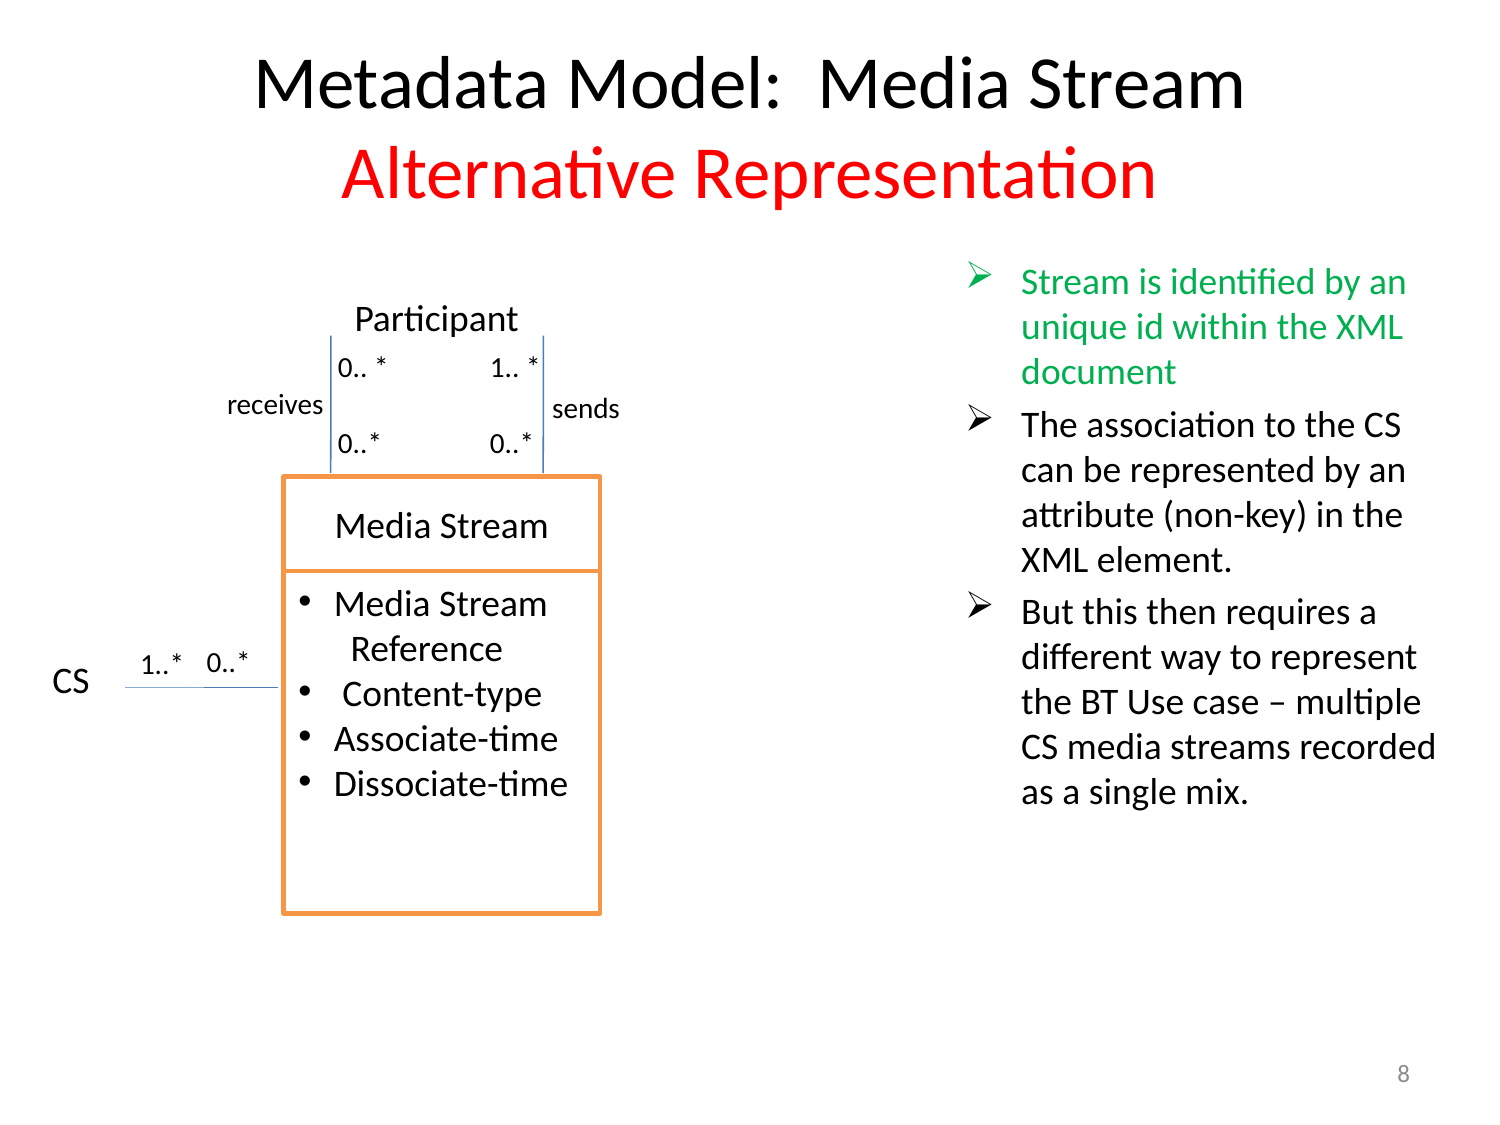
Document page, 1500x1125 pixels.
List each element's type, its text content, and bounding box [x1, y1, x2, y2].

slide_number 8 [1074, 1063, 1425, 1103]
text_box Participant [234, 273, 640, 334]
title Metadata Model: Media Stream Alternative Representation [74, 9, 1426, 238]
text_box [283, 482, 601, 914]
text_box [212, 335, 676, 474]
list Stream is identified by an unique id within the XML document The association to the CS can be represented by an attribute (non-key) in the XML element. But this then requires a different way to represent the BT Use case – multiple CS media streams recorded as a single mix. [949, 249, 1472, 1063]
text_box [37, 637, 279, 721]
